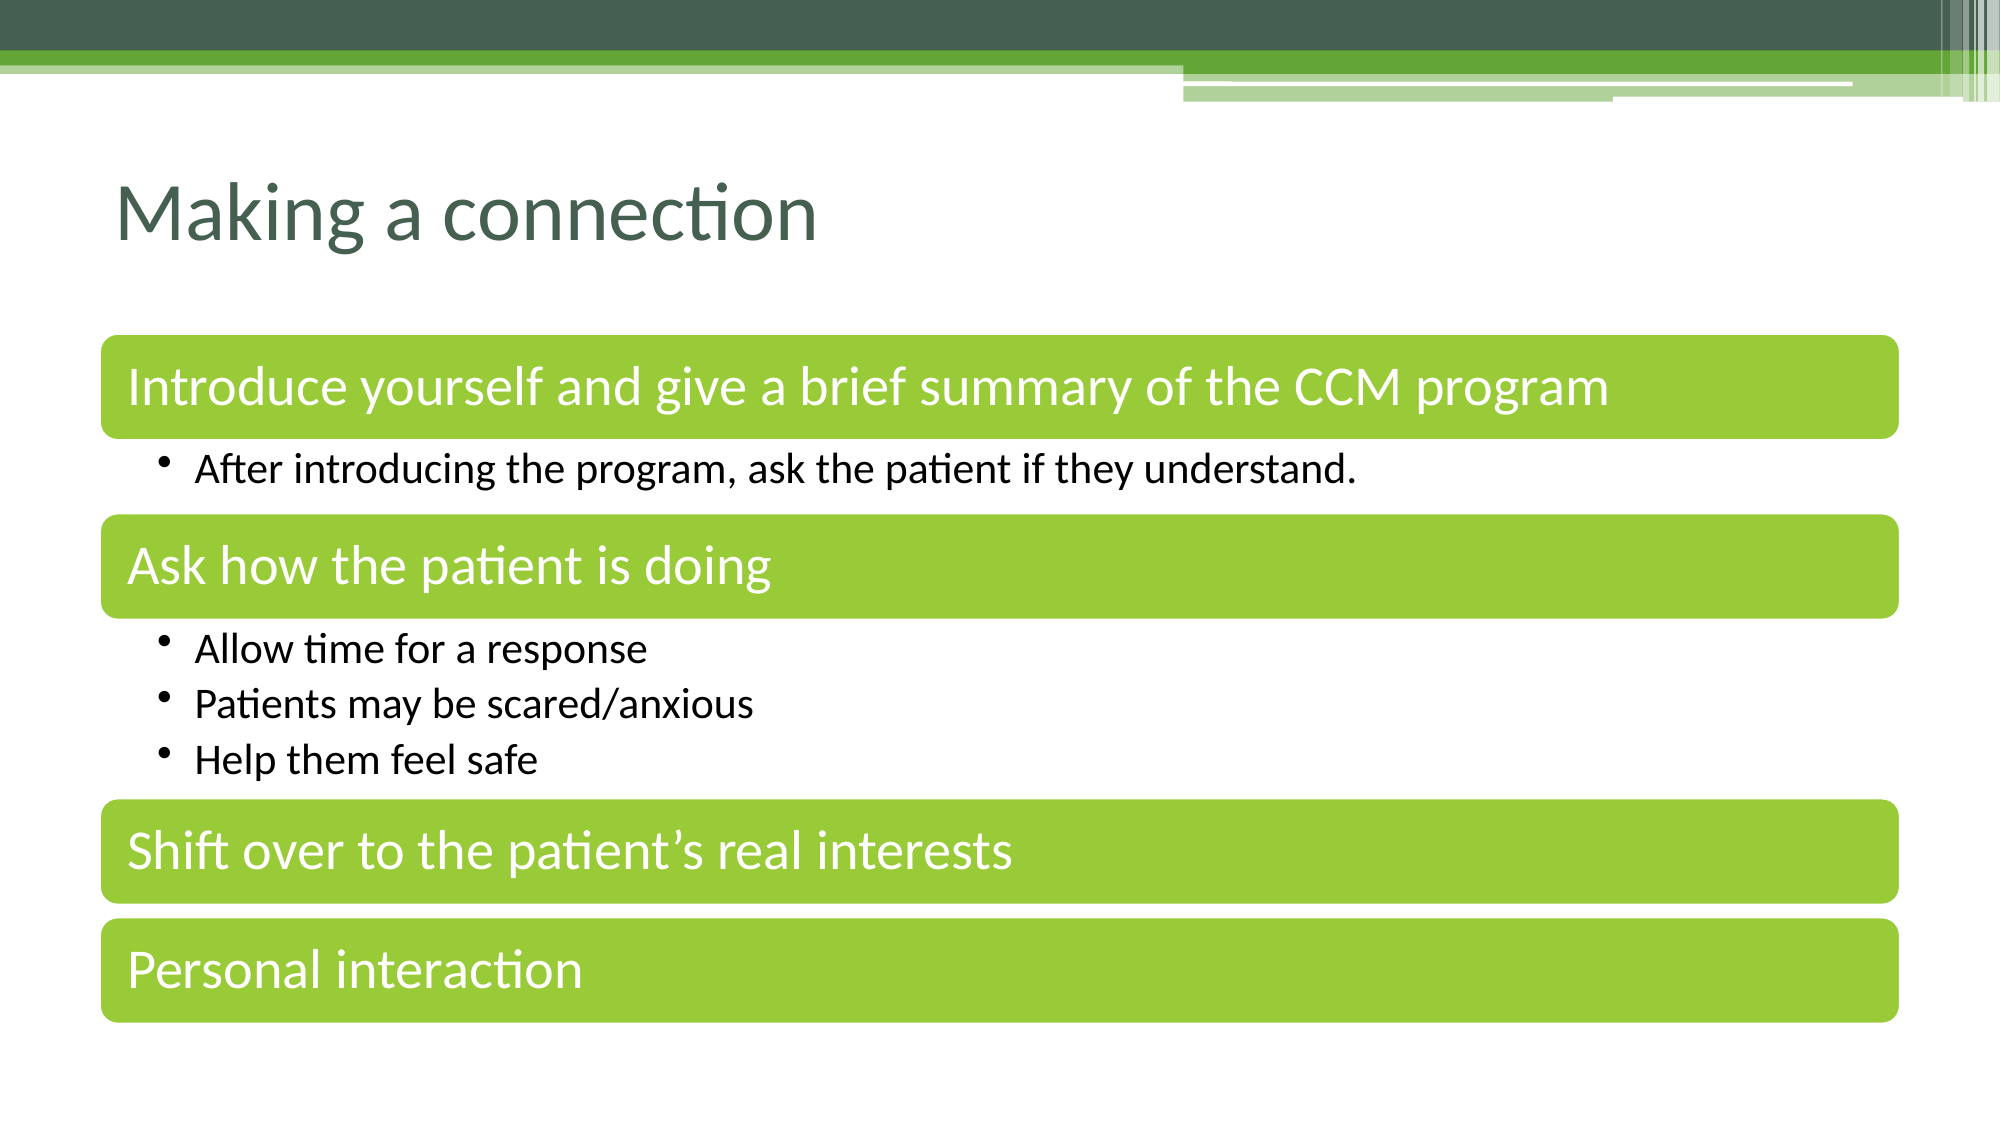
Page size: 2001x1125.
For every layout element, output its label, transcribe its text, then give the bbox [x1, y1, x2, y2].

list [99, 323, 1900, 1034]
title Making a connection [99, 120, 1900, 295]
